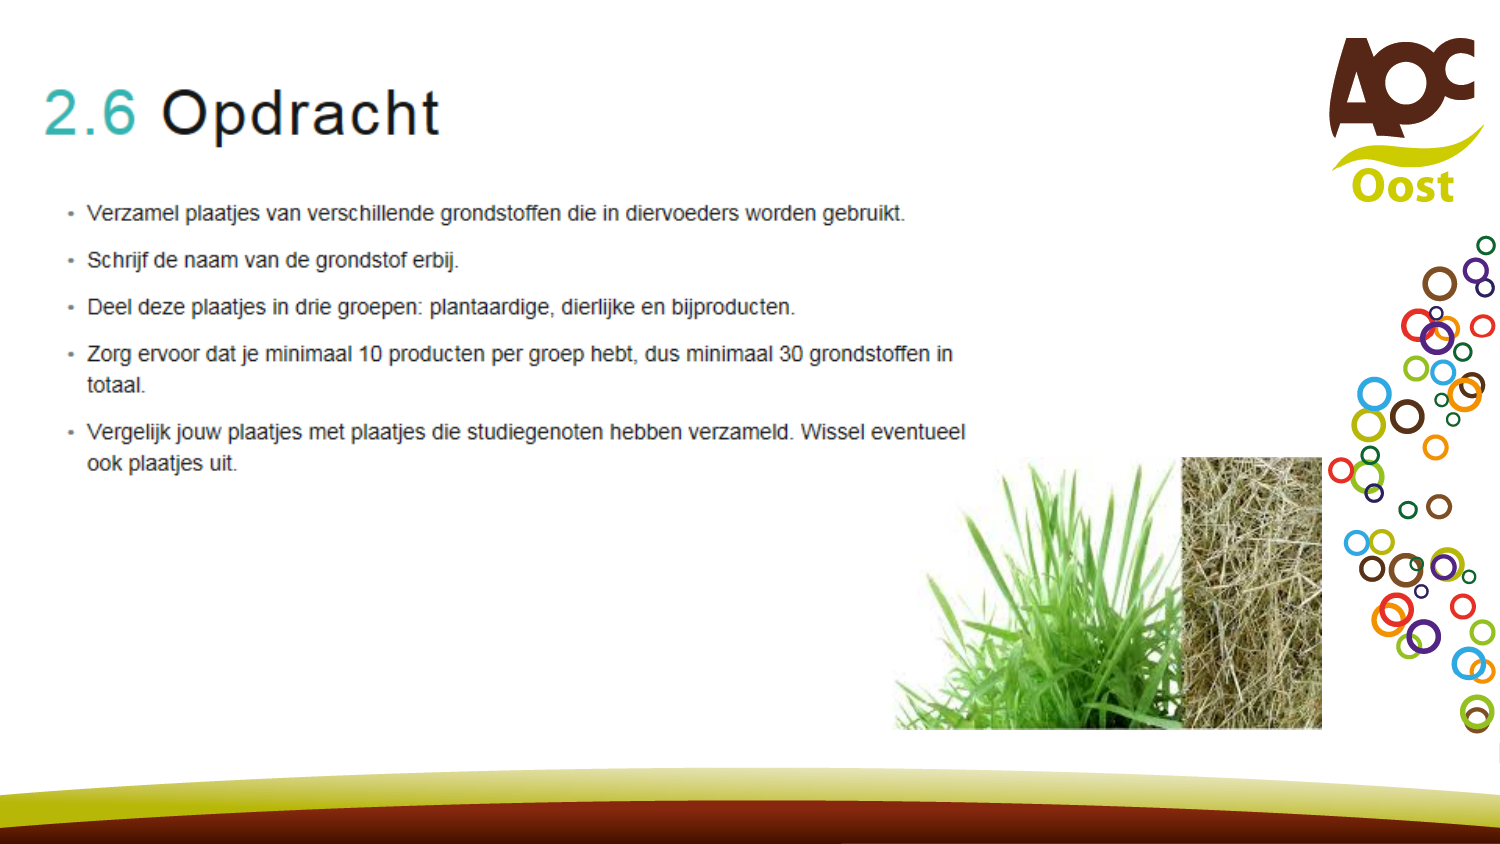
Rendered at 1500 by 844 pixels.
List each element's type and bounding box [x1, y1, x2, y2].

picture [0, 0, 1500, 844]
list [867, 456, 1322, 730]
